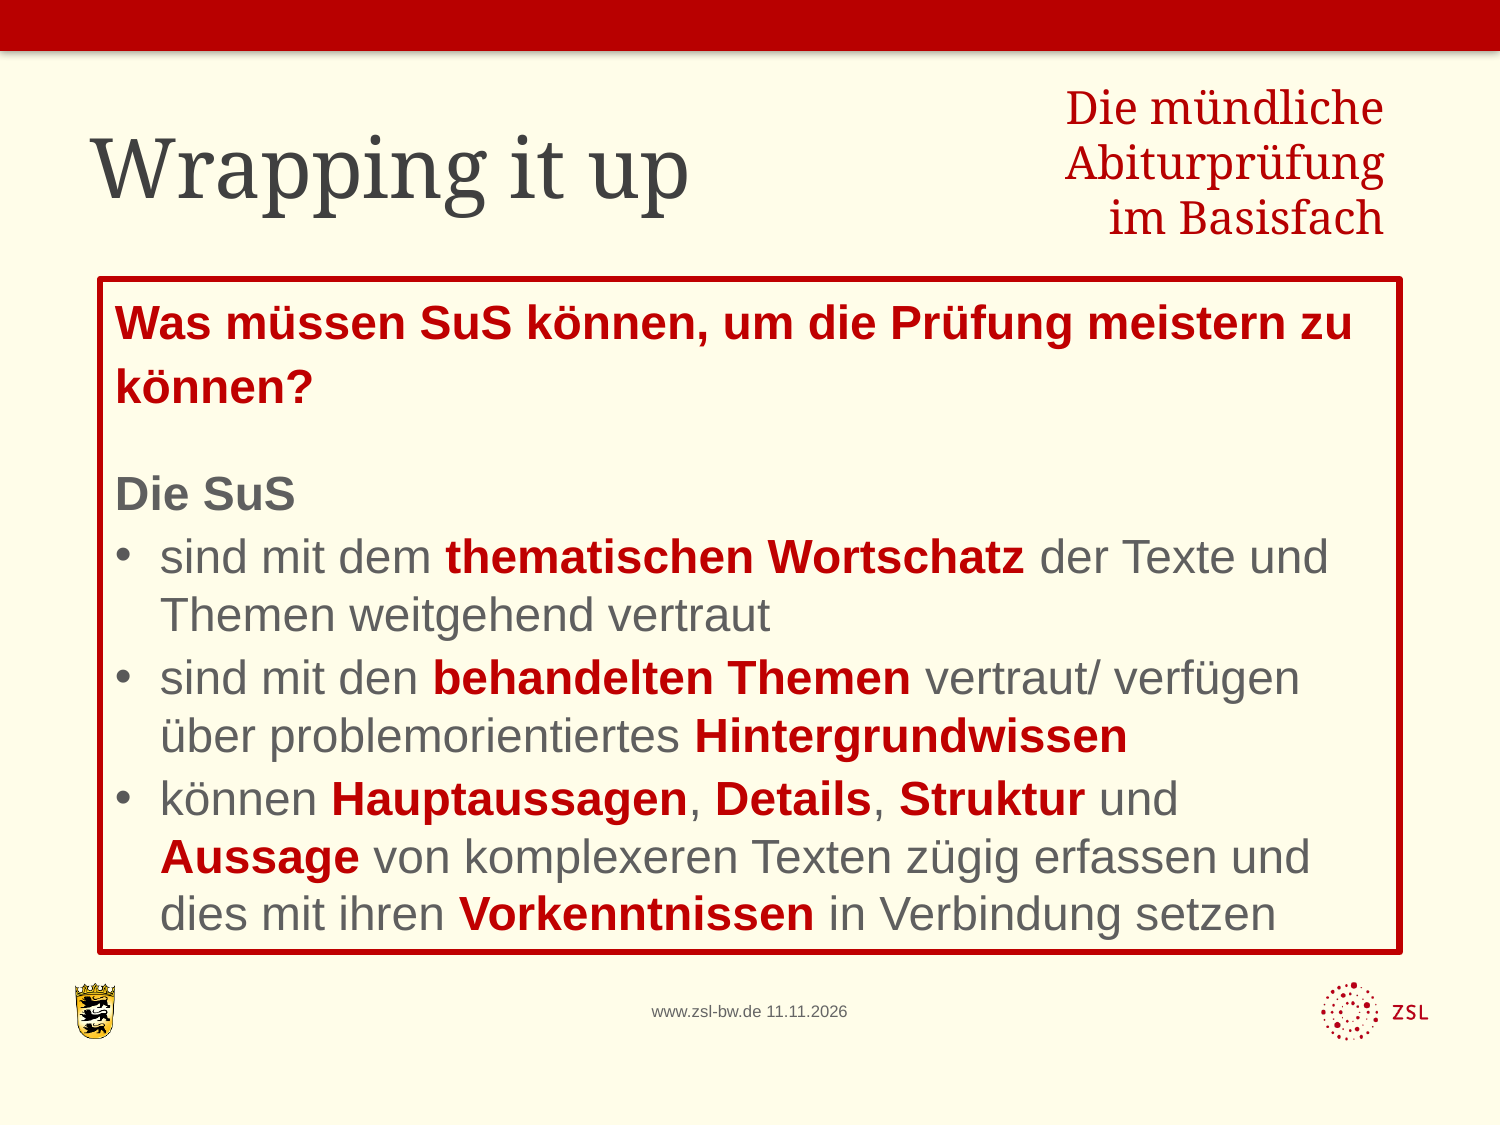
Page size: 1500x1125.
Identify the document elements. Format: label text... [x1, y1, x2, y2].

picture [73, 981, 117, 1041]
text_box Die mündliche Abiturprüfung im Basisfach [995, 71, 1400, 252]
text_box Was müssen SuS können, um die Prüfung meistern zu können? Die SuS sind mit dem thematischen Wortschatz der Texte und Themen weitgehend vertraut sind mit den behandelten Themen vertraut/ verfügen über problemorientiertes Hintergrundwissen können Hauptaussagen, Details, Struktur und Aussage von komplexeren Texten zügig erfassen und dies mit ihren Vorkenntnissen in Verbindung setzen [100, 278, 1400, 953]
picture [1320, 981, 1429, 1041]
title Wrapping it up [75, 78, 963, 254]
